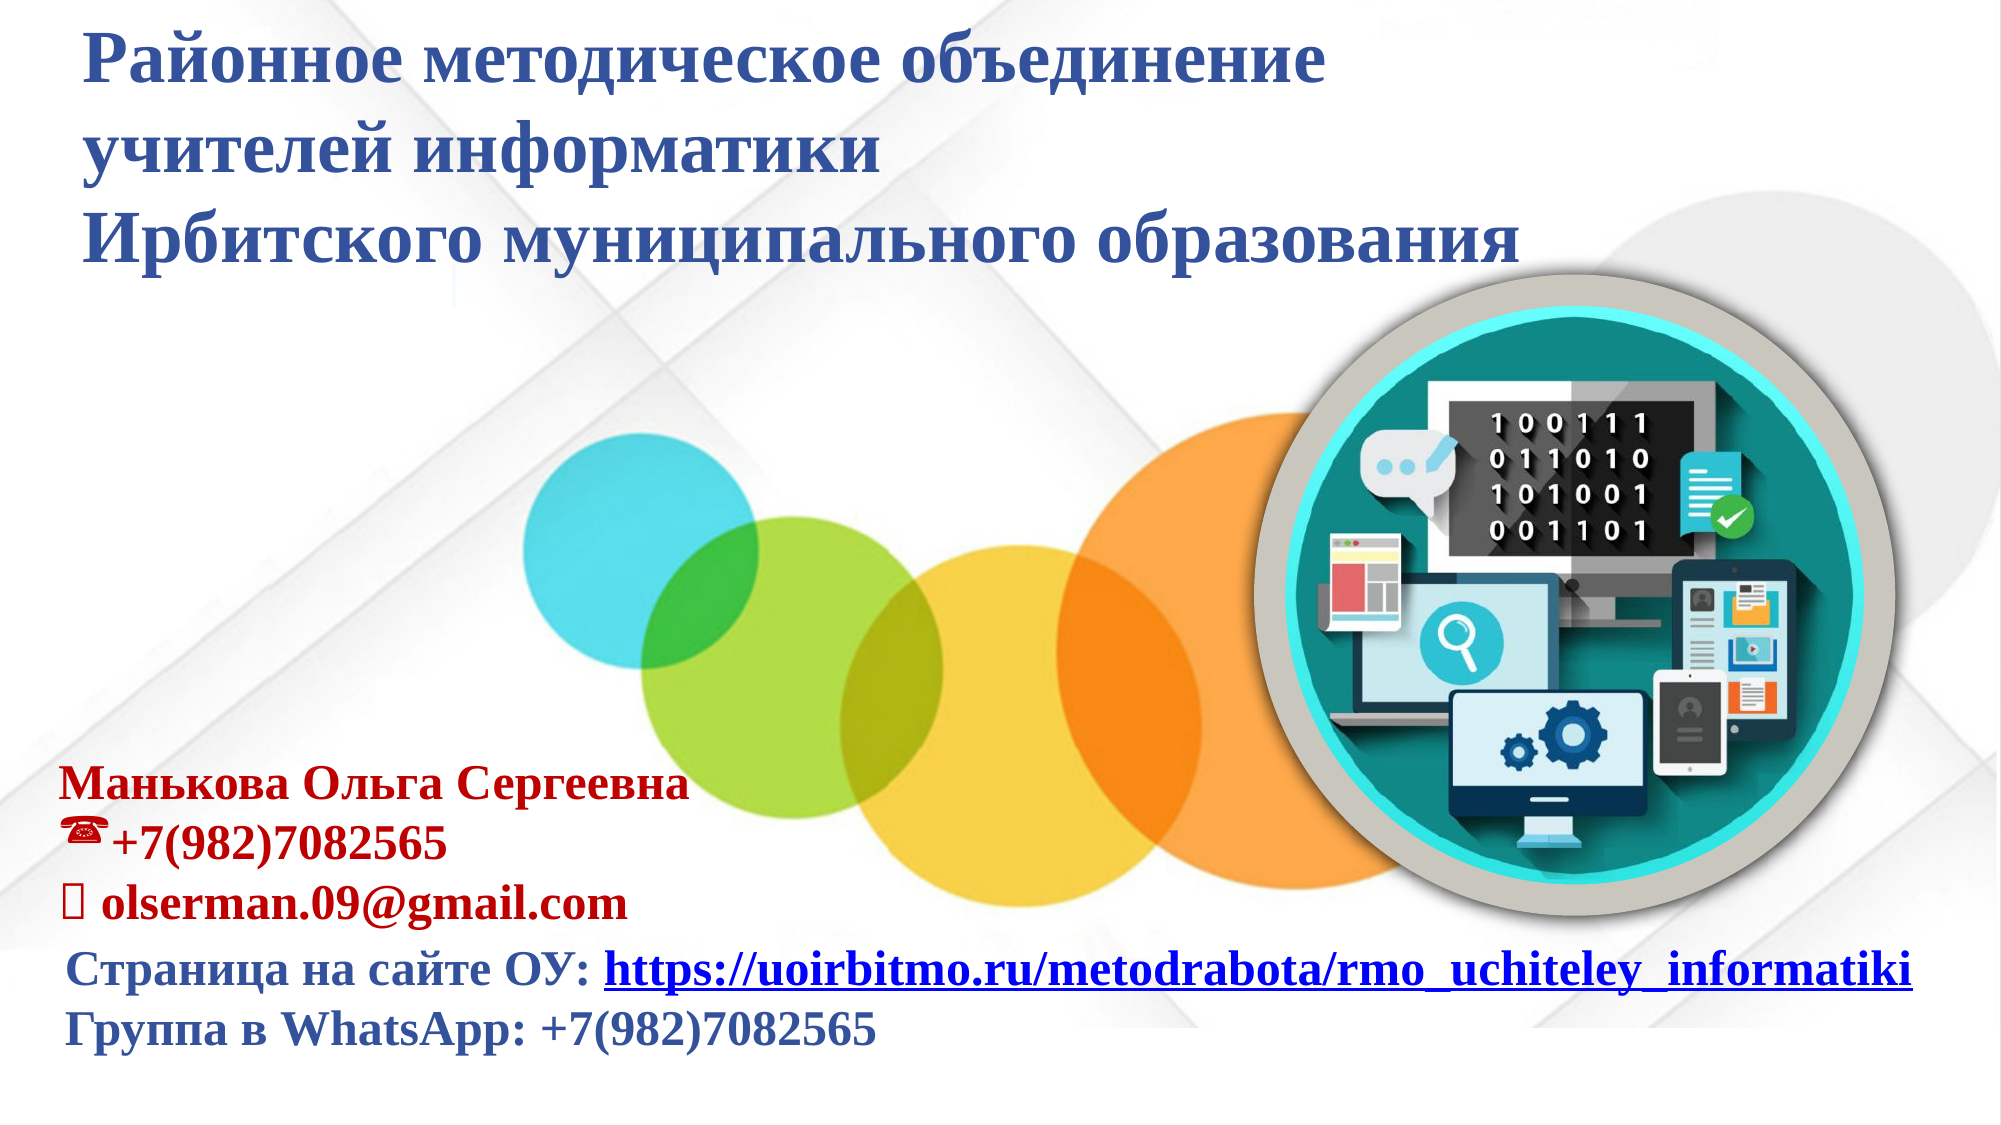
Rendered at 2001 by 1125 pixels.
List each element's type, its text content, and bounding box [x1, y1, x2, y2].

text_box Манькова Ольга Сергеевна +7(982)7082565  olserman.09@gmail.com [43, 741, 1050, 937]
picture [0, 0, 2001, 1028]
text_box Страница на сайте ОУ: https://uoirbitmo.ru/metodrabota/rmo_uchiteley_informatiki Группа в WhatsApp: +7(982)7082565 [50, 928, 2000, 1123]
text_box Районное методическое объединение учителей информатики Ирбитского муниципального образования [68, 0, 1923, 285]
picture [1286, 306, 1864, 884]
